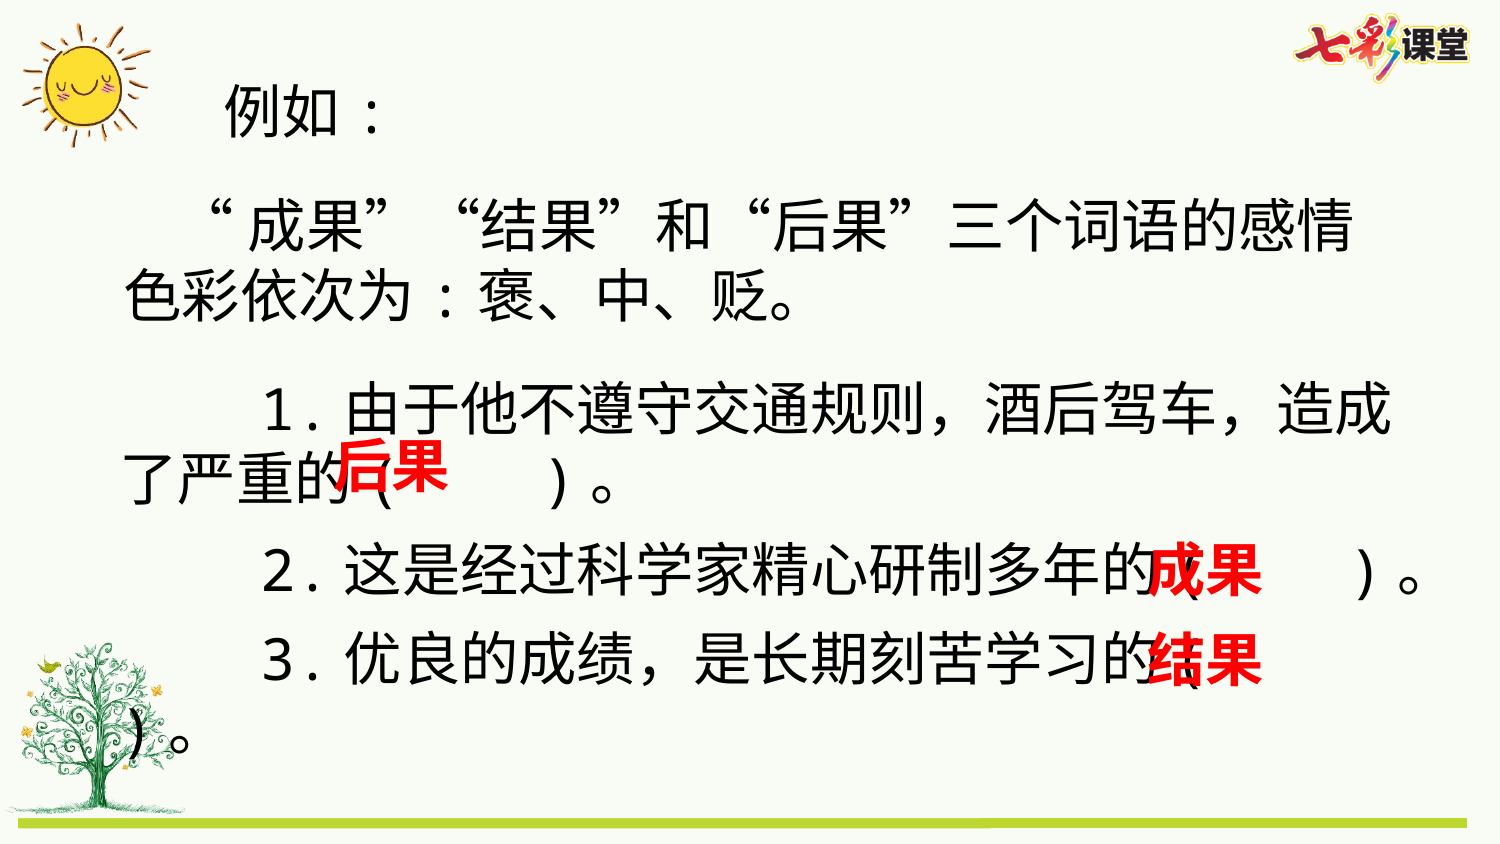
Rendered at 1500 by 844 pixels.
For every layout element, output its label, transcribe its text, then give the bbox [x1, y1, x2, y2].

text_box “成果”“结果”和“后果”三个词语的感情色彩依次为:褒、中、贬。 [108, 181, 1418, 337]
text_box 例如: [208, 68, 404, 153]
picture [0, 608, 1467, 844]
text_box 成果 [1132, 525, 1287, 611]
text_box 结果 [1132, 615, 1295, 700]
text_box 1.由于他不遵守交通规则，酒后驾车，造成了严重的( )。 [105, 364, 1436, 520]
picture [1291, 9, 1472, 87]
text_box 3.优良的成绩，是长期刻苦学习的( )。 [105, 615, 1362, 770]
picture [0, 0, 173, 172]
text_box 2.这是经过科学家精心研制多年的( )。 [105, 525, 1132, 611]
text_box 后果 [318, 421, 470, 507]
text_box 2.这是经过科学家精心研制多年的( )。 [1287, 525, 1471, 611]
